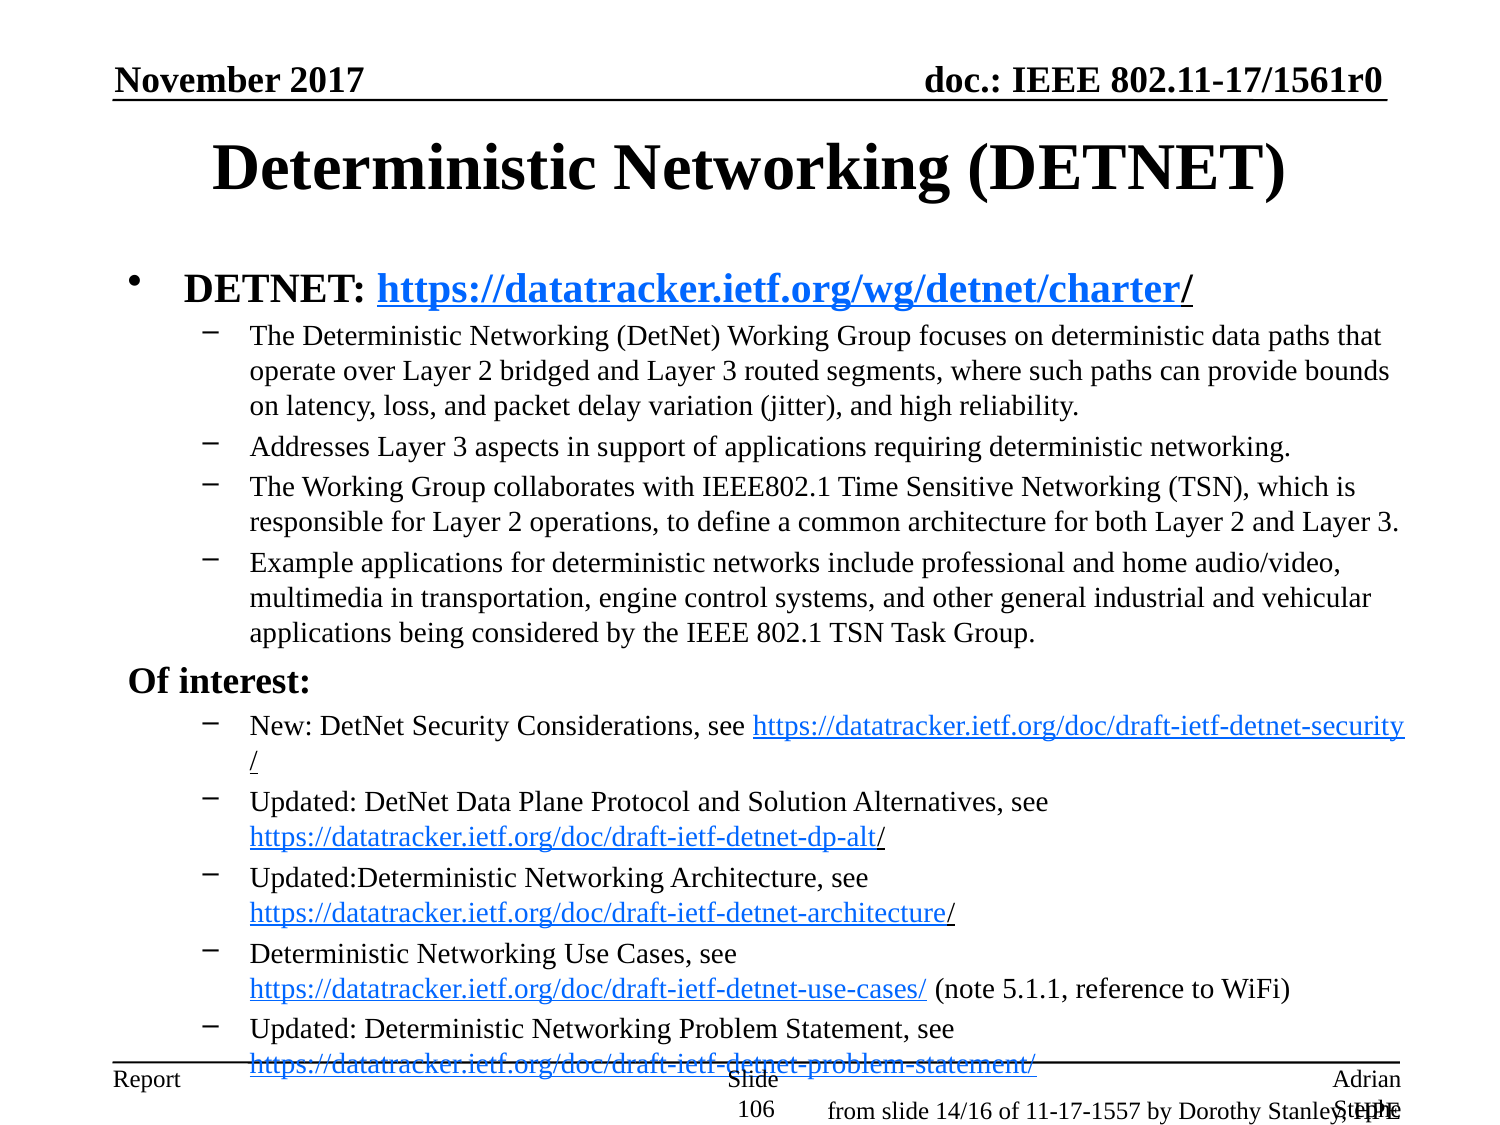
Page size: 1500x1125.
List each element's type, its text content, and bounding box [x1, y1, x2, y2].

title Deterministic Networking (DETNET) [112, 75, 1388, 162]
text_box from slide 14/16 of 11-17-1557 by Dorothy Stanley, HPE [343, 1087, 1417, 1125]
footer Adrian Stephens, Intel Corporation [1324, 1063, 1402, 1087]
slide_number Slide 106 [711, 1061, 801, 1093]
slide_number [114, 54, 374, 101]
list DETNET: https://datatracker.ietf.org/wg/detnet/charter/ The Deterministic Networking (DetNet) Working Group focuses on deterministic data paths that operate over Layer 2 bridged and Layer 3 routed segments, where such paths can provide bounds on latency, loss, and packet delay variation (jitter), and high reliability. Addresses Layer 3 aspects in support of applications requiring deterministic networking. The Working Group collaborates with IEEE802.1 Time Sensitive Networking (TSN), which is responsible for Layer 2 operations, to define a common architecture for both Layer 2 and Layer 3. Example applications for deterministic networks include professional and home audio/video, multimedia in transportation, engine control systems, and other general industrial and vehicular applications being considered by the IEEE 802.1 TSN Task Group. Of interest: New: DetNet Security Considerations, see https://datatracker.ietf.org/doc/draft-ietf-detnet-security/ Updated: DetNet Data Plane Protocol and Solution Alternatives, see https://datatracker.ietf.org/doc/draft-ietf-detnet-dp-alt/ Updated:Deterministic Networking Architecture, see https://datatracker.ietf.org/doc/draft-ietf-detnet-architecture/ Deterministic Networking Use Cases, see https://datatracker.ietf.org/doc/draft-ietf-detnet-use-cases/ (note 5.1.1, reference to WiFi) Updated: Deterministic Networking Problem Statement, see https://datatracker.ietf.org/doc/draft-ietf-detnet-problem-statement/ [112, 162, 1425, 1063]
